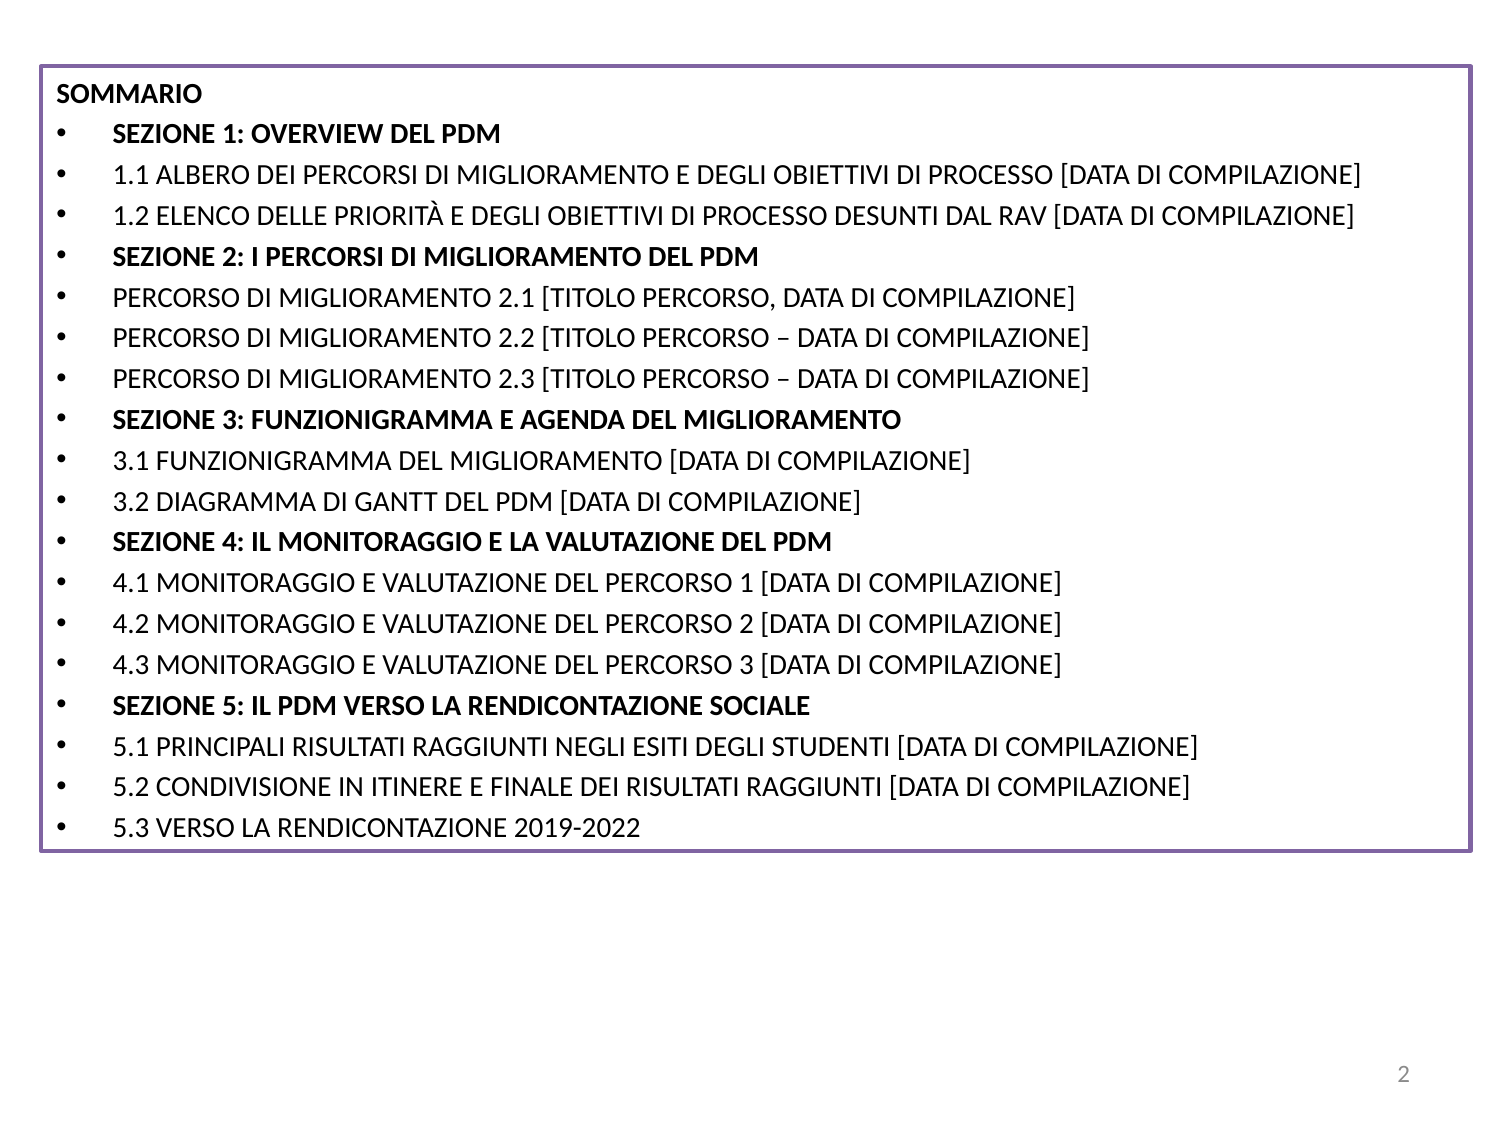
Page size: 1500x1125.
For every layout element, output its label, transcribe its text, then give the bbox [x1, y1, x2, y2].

slide_number 2 [1074, 1042, 1425, 1103]
list SOMMARIO Sezione 1: Overview del PdM 1.1 Albero dei percorsi di miglioramento e degli obiettivi di processo [data di compilazione] 1.2 Elenco delle priorità e degli obiettivi di processo desunti dal RAV [data di compilazione] Sezione 2: I percorsi di miglioramento del PdM Percorso di miglioramento 2.1 [titolo percorso, data di compilazione] Percorso di miglioramento 2.2 [titolo percorso – data di compilazione] Percorso di miglioramento 2.3 [titolo percorso – data di compilazione] Sezione 3: Funzionigramma e agenda del miglioramento 3.1 Funzionigramma del miglioramento [data di compilazione] 3.2 Diagramma di Gantt del PdM [data di compilazione] Sezione 4: Il monitoraggio e la valutazione del PdM 4.1 Monitoraggio e valutazione del percorso 1 [data di compilazione] 4.2 Monitoraggio e valutazione del percorso 2 [data di compilazione] 4.3 Monitoraggio e valutazione del percorso 3 [data di compilazione] Sezione 5: Il PdM verso la Rendicontazione sociale 5.1 Principali risultati raggiunti negli esiti degli studenti [data di compilazione] 5.2 Condivisione in itinere e finale dei risultati raggiunti [data di compilazione] 5.3 Verso la rendicontazione 2019-2022 [39, 64, 1473, 853]
